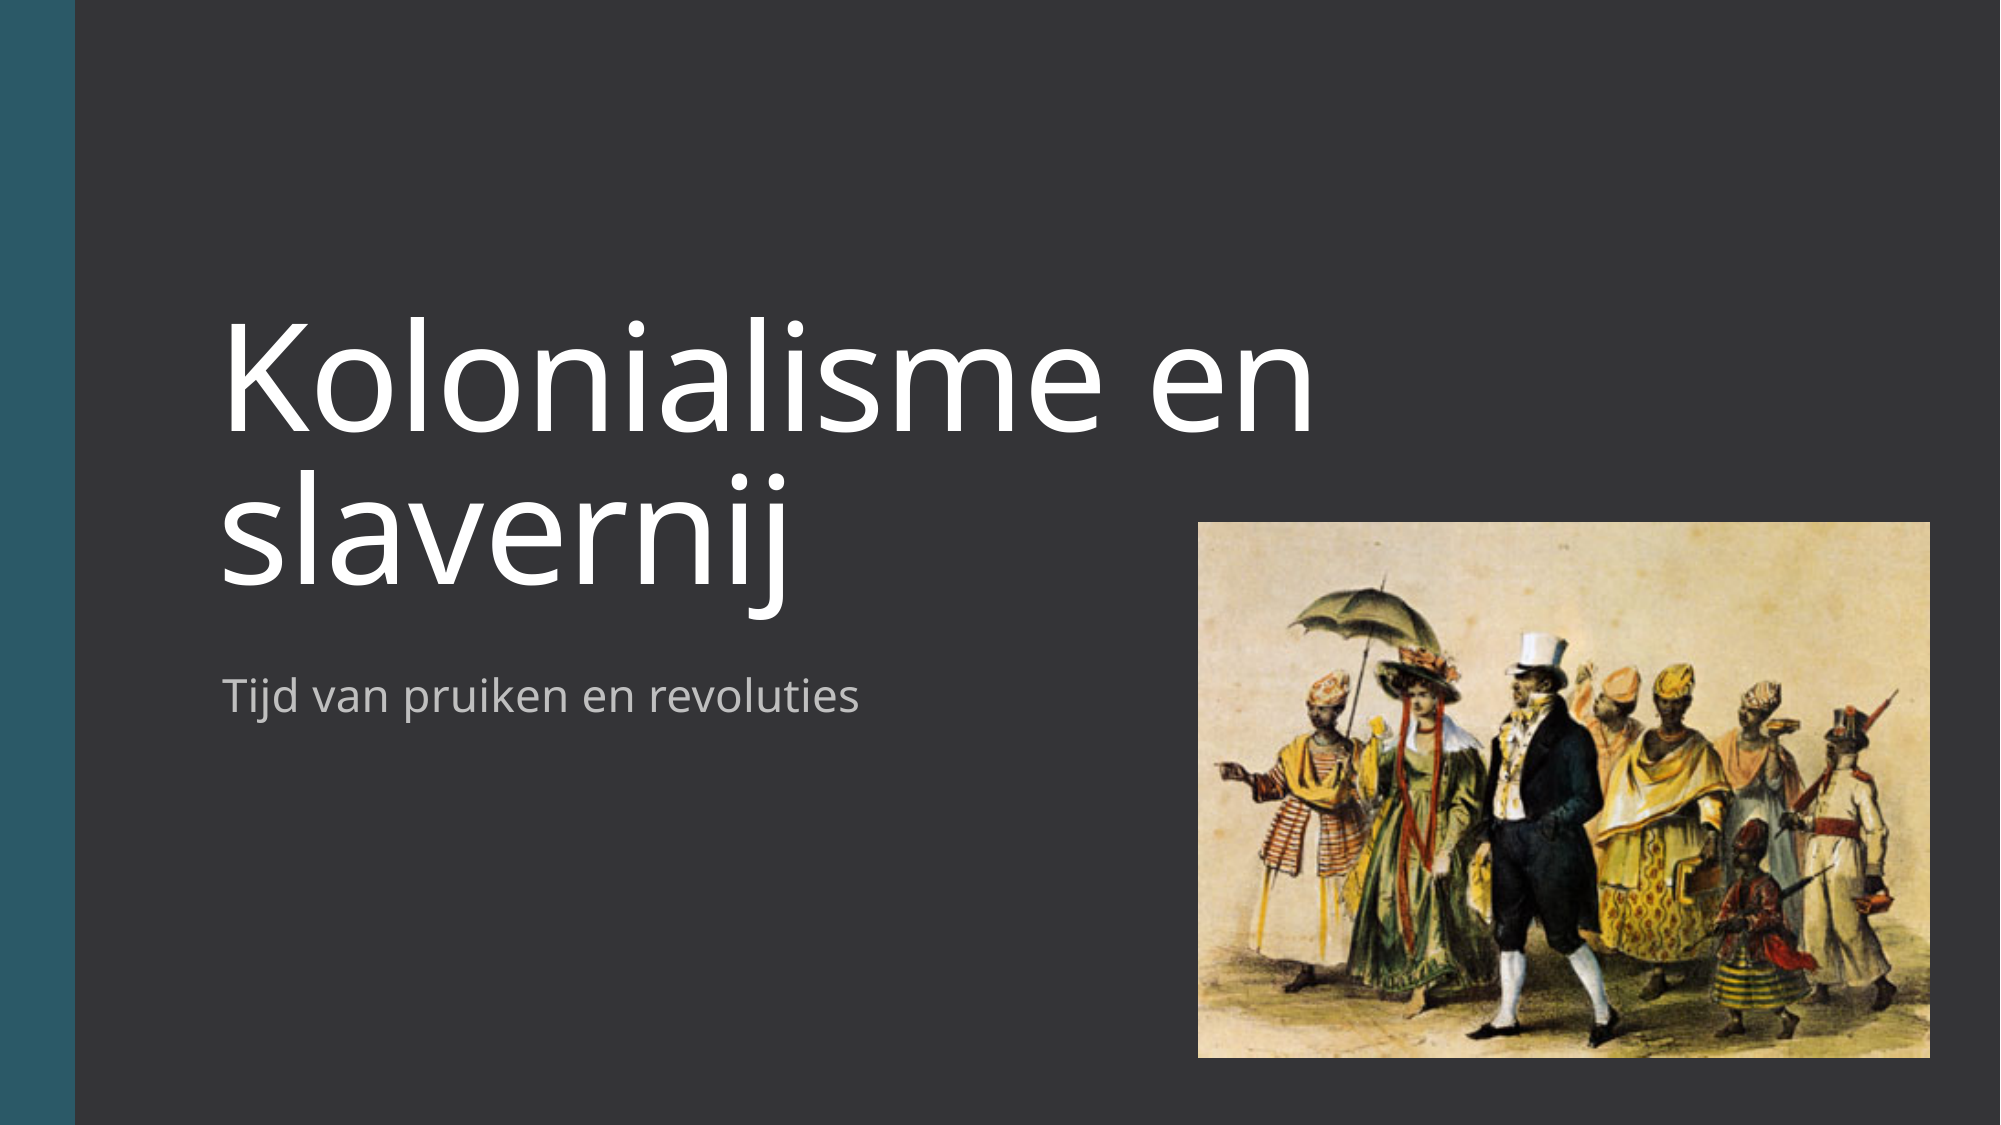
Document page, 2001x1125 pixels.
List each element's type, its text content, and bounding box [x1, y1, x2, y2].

picture [1198, 522, 1930, 1059]
title Kolonialisme en slavernij [202, 0, 1748, 623]
subtitle Tijd van pruiken en revoluties [206, 663, 1191, 941]
